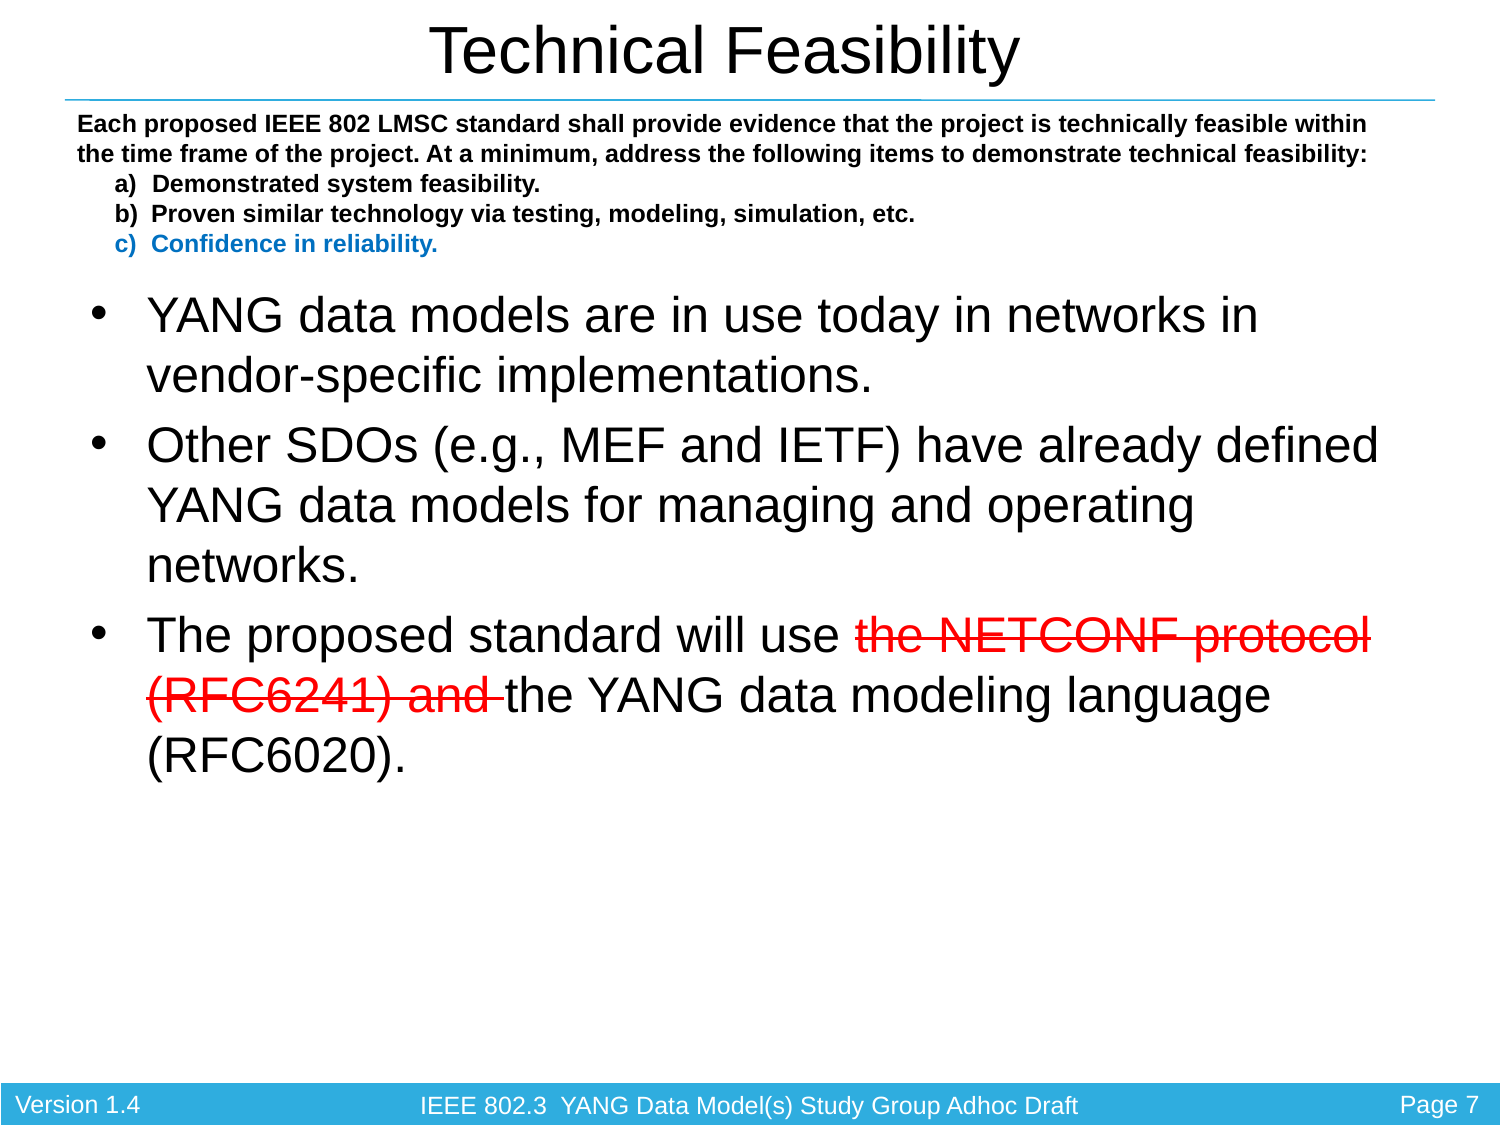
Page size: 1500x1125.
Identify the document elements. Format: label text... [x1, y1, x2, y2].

list YANG data models are in use today in networks in vendor-specific implementations. Other SDOs (e.g., MEF and IETF) have already defined YANG data models for managing and operating networks. The proposed standard will use the NETCONF protocol (RFC6241) and the YANG data modeling language (RFC6020). [75, 275, 1425, 1075]
